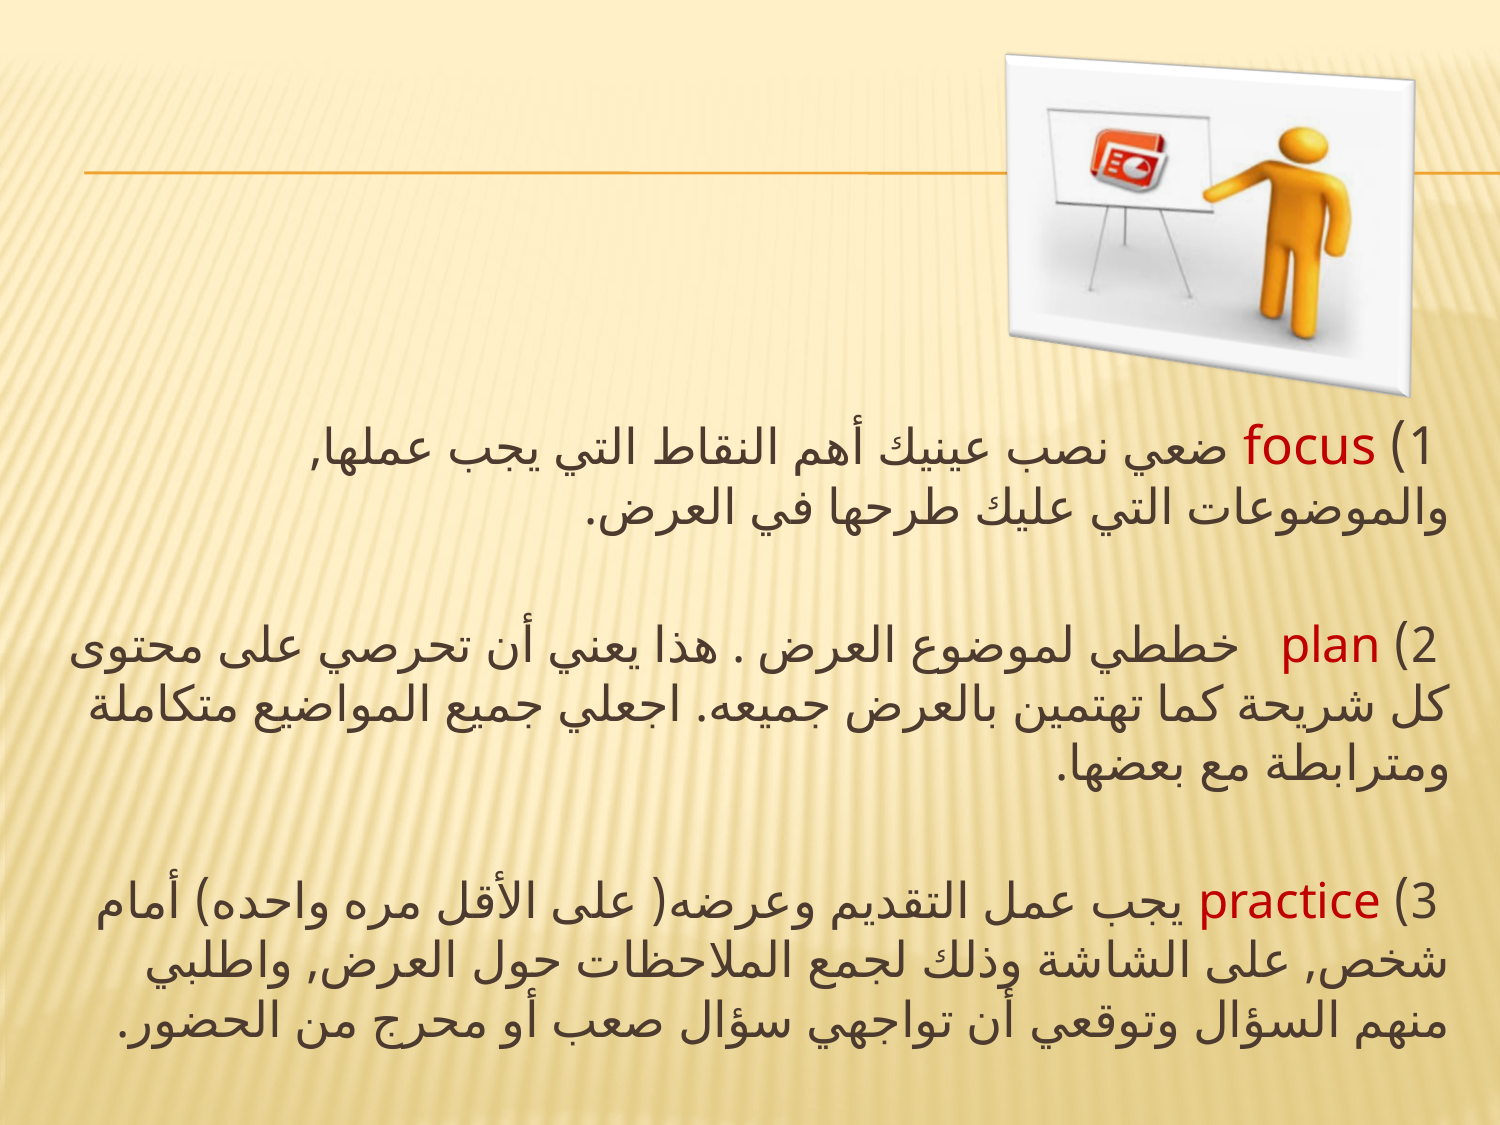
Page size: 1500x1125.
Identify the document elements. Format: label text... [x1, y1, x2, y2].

list 1) focus ضعي نصب عينيك أهم النقاط التي يجب عملها, والموضوعات التي عليك طرحها في العرض. 2) plan خططي لموضوع العرض . هذا يعني أن تحرصي على محتوى كل شريحة كما تهتمين بالعرض جميعه. اجعلي جميع المواضيع متكاملة ومترابطة مع بعضها. 3) practice يجب عمل التقديم وعرضه( على الأقل مره واحده) أمام شخص, على الشاشة وذلك لجمع الملاحظات حول العرض, واطلبي منهم السؤال وتوقعي أن تواجهي سؤال صعب أو محرج من الحضور. [41, 404, 1467, 1055]
picture [997, 46, 1420, 405]
